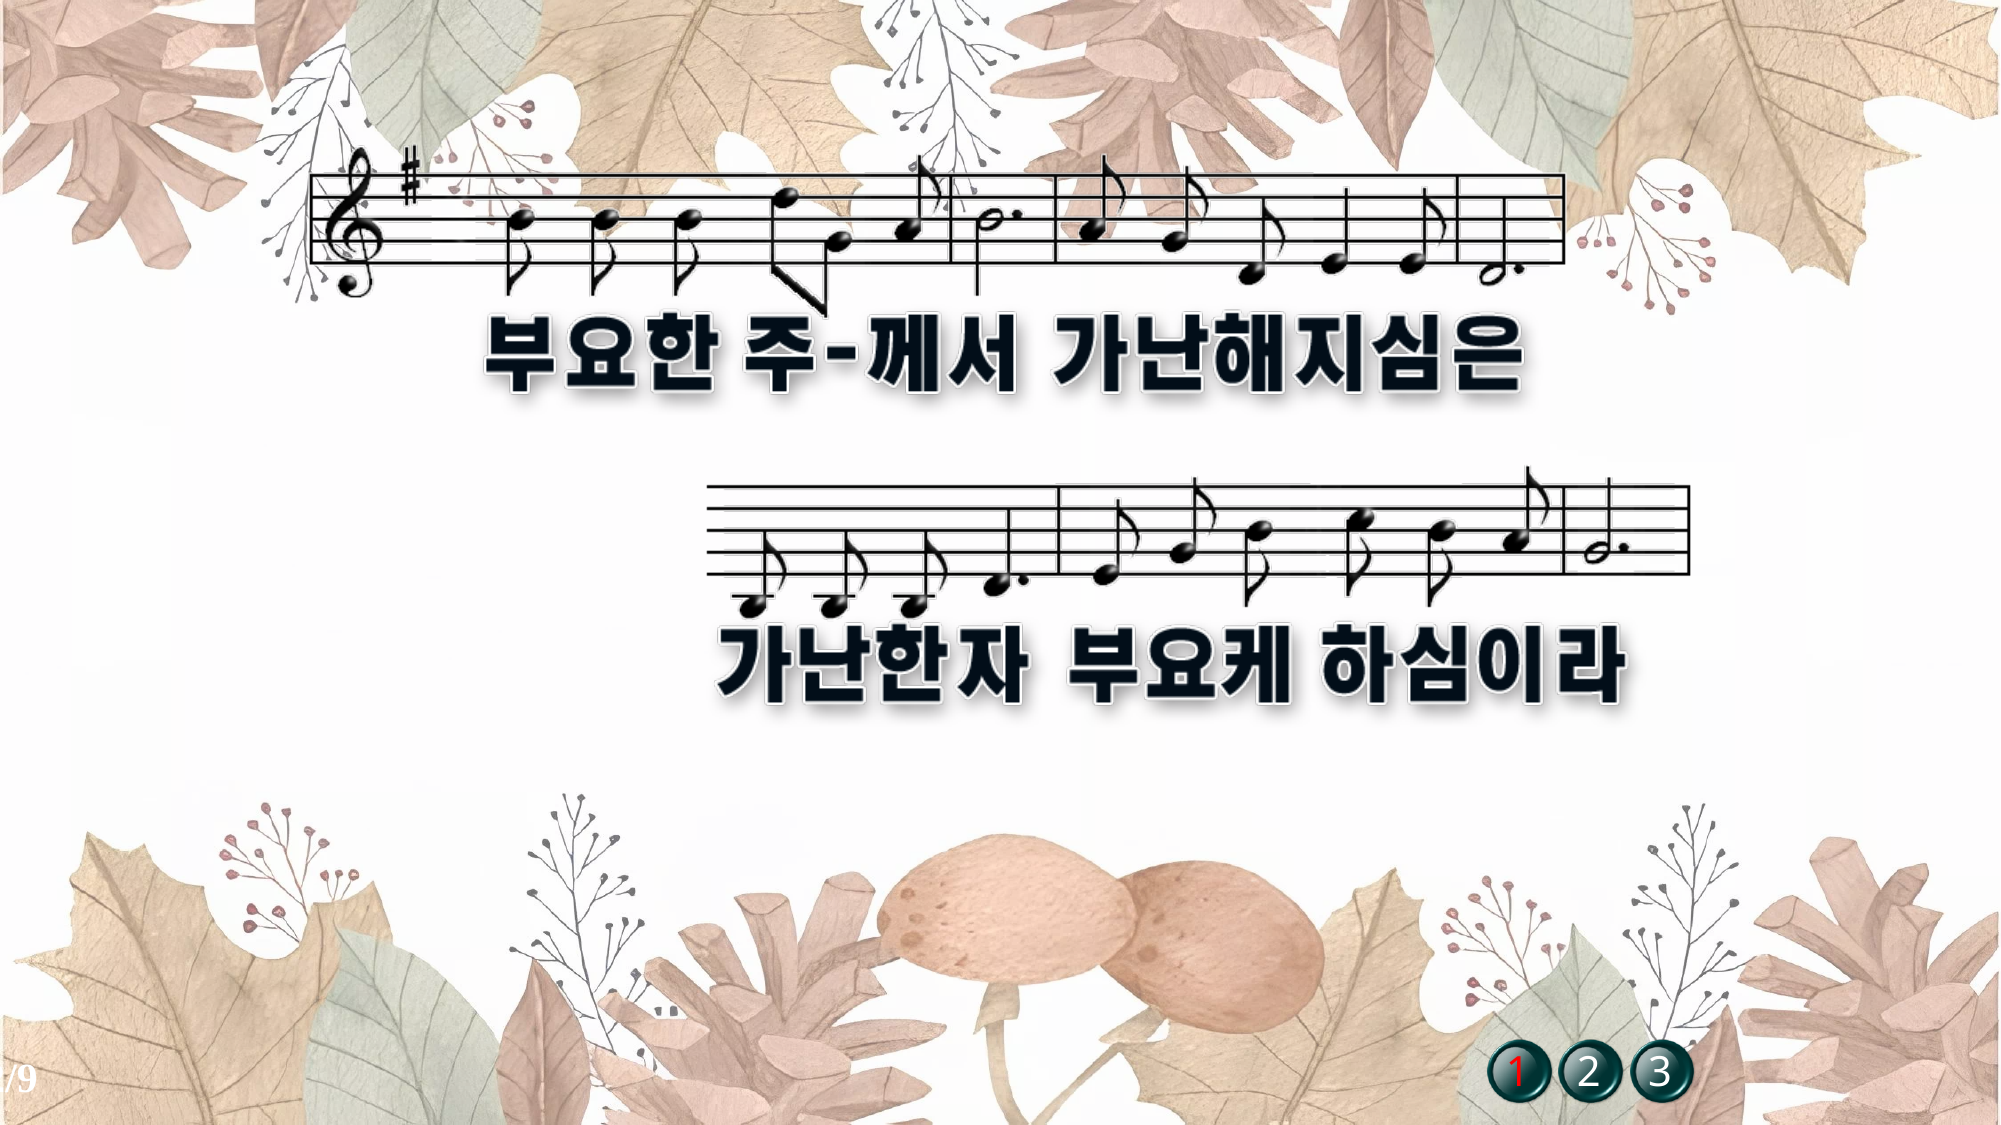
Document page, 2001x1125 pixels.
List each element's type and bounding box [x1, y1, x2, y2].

text_box [1627, 1035, 1697, 1106]
text_box [1555, 1035, 1626, 1106]
text_box [1484, 1035, 1555, 1106]
picture [0, 0, 2001, 1125]
